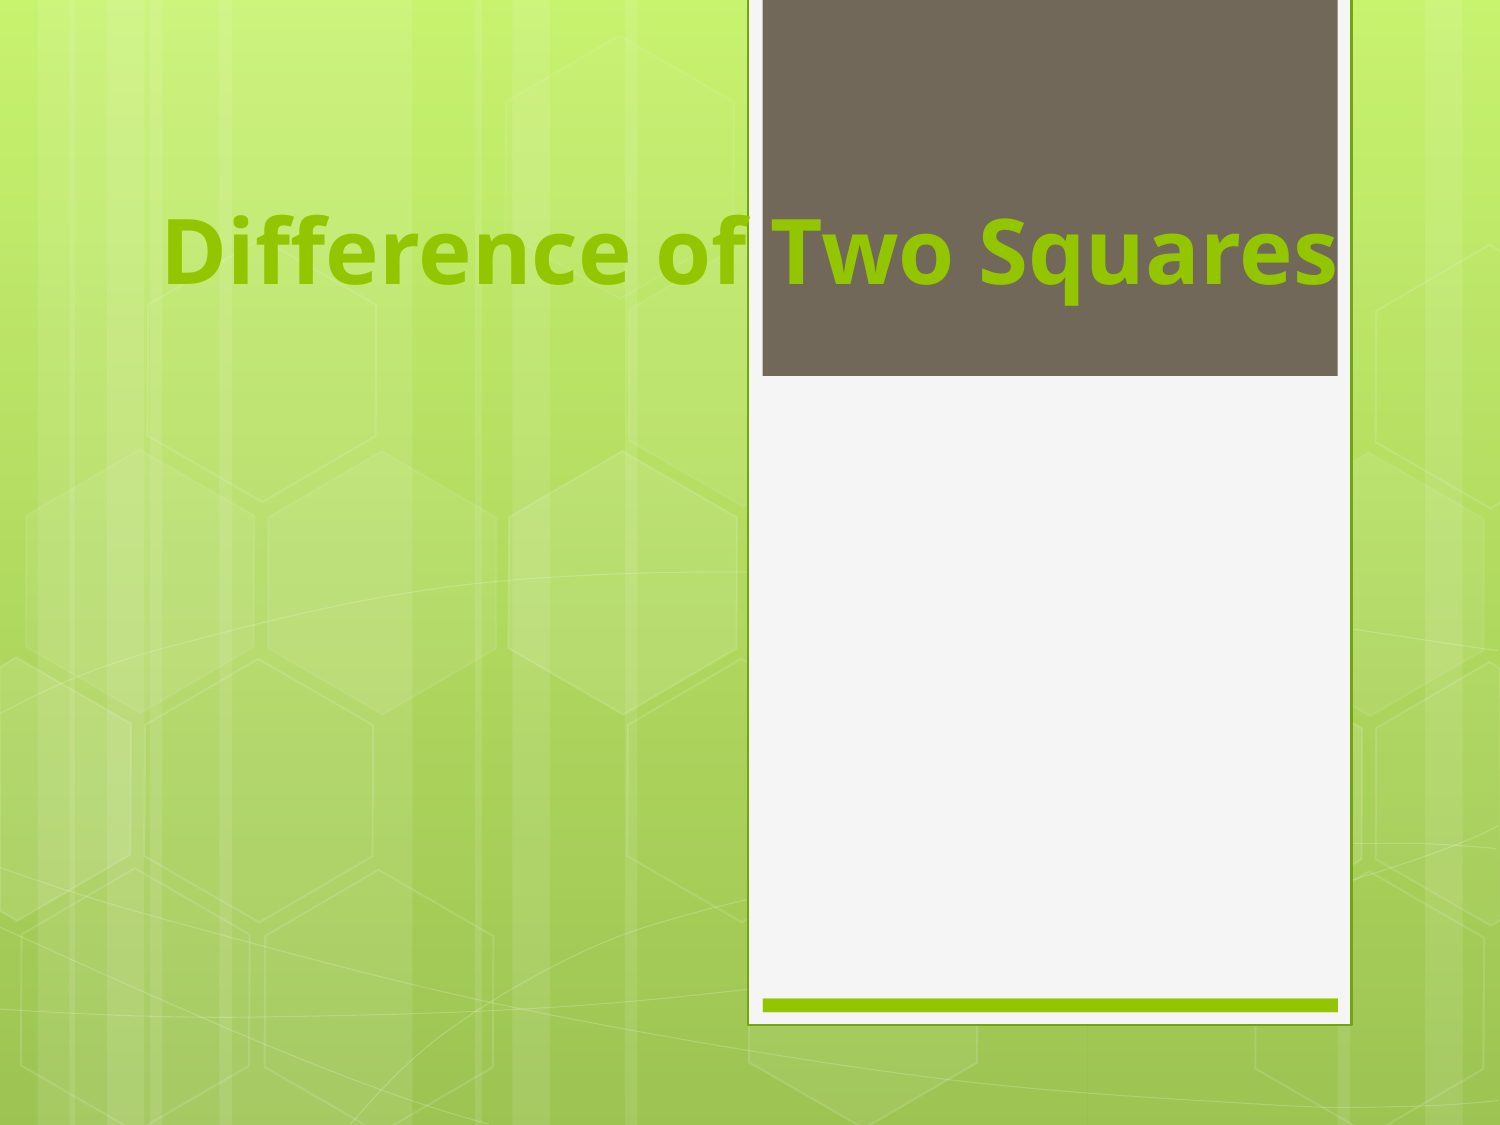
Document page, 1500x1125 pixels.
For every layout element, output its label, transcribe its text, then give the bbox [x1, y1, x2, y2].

title Difference of Two Squares [112, 75, 1388, 310]
